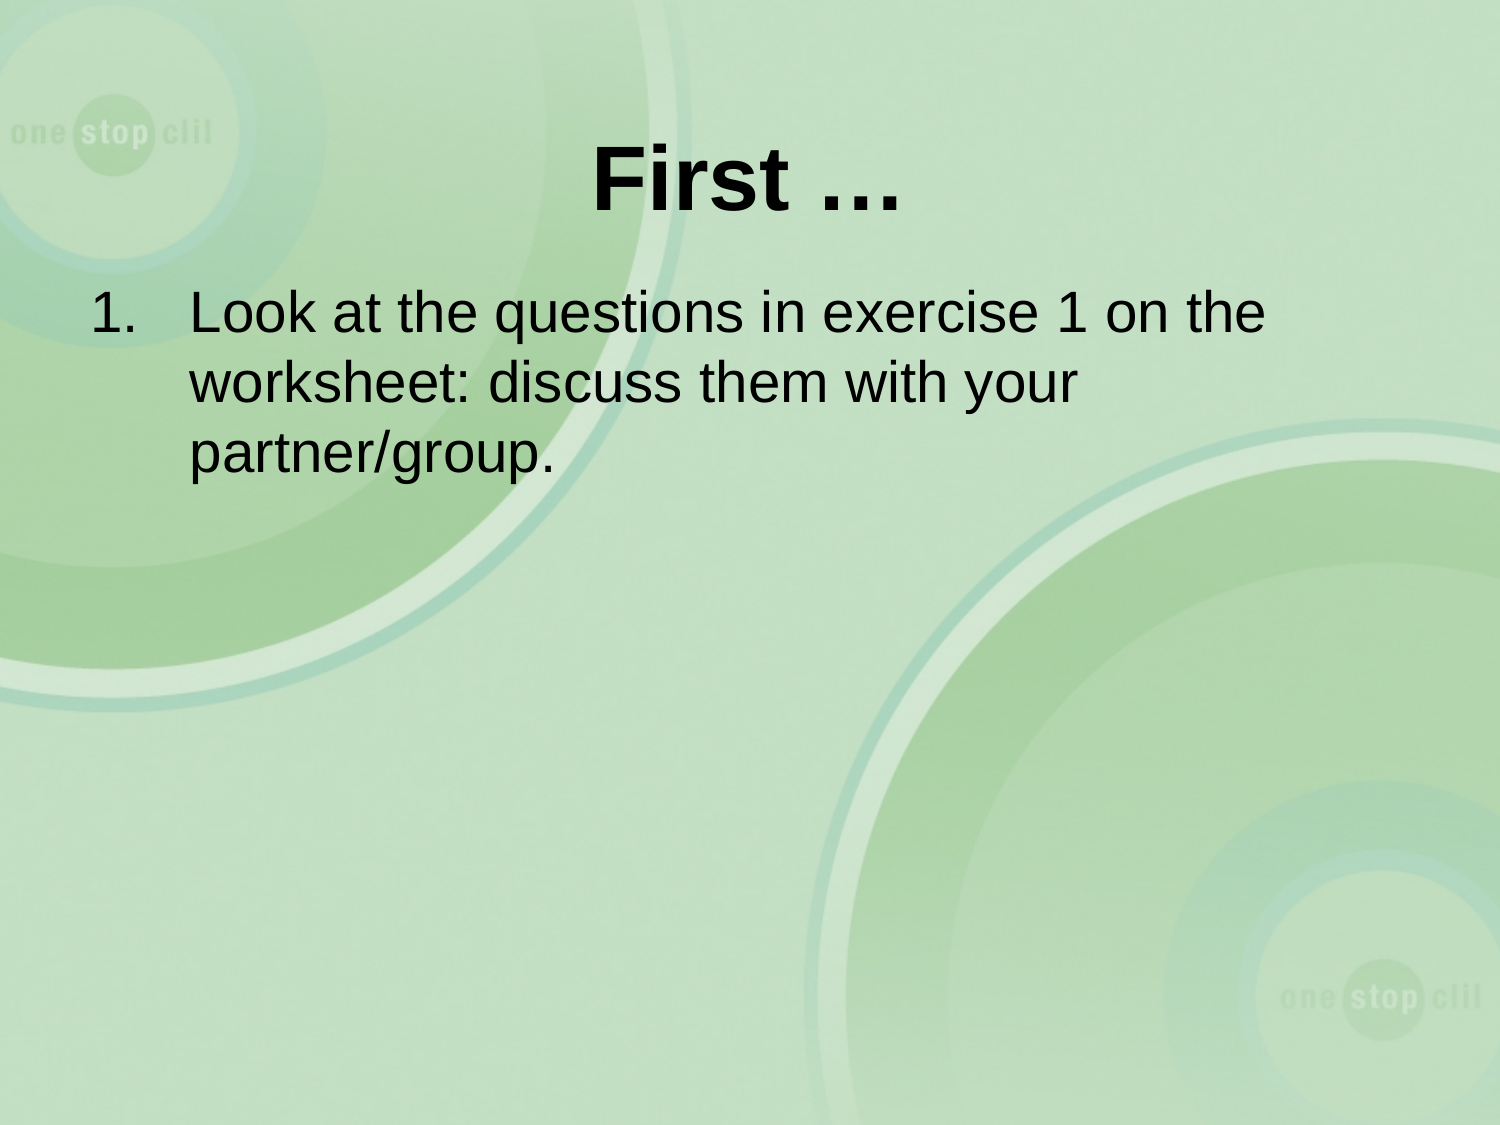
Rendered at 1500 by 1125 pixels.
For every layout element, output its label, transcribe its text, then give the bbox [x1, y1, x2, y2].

list 1. Look at the questions in exercise 1 on the worksheet: discuss them with your partner/group. [75, 267, 1425, 1010]
title First … [75, 79, 1425, 267]
picture [0, 0, 1500, 1125]
